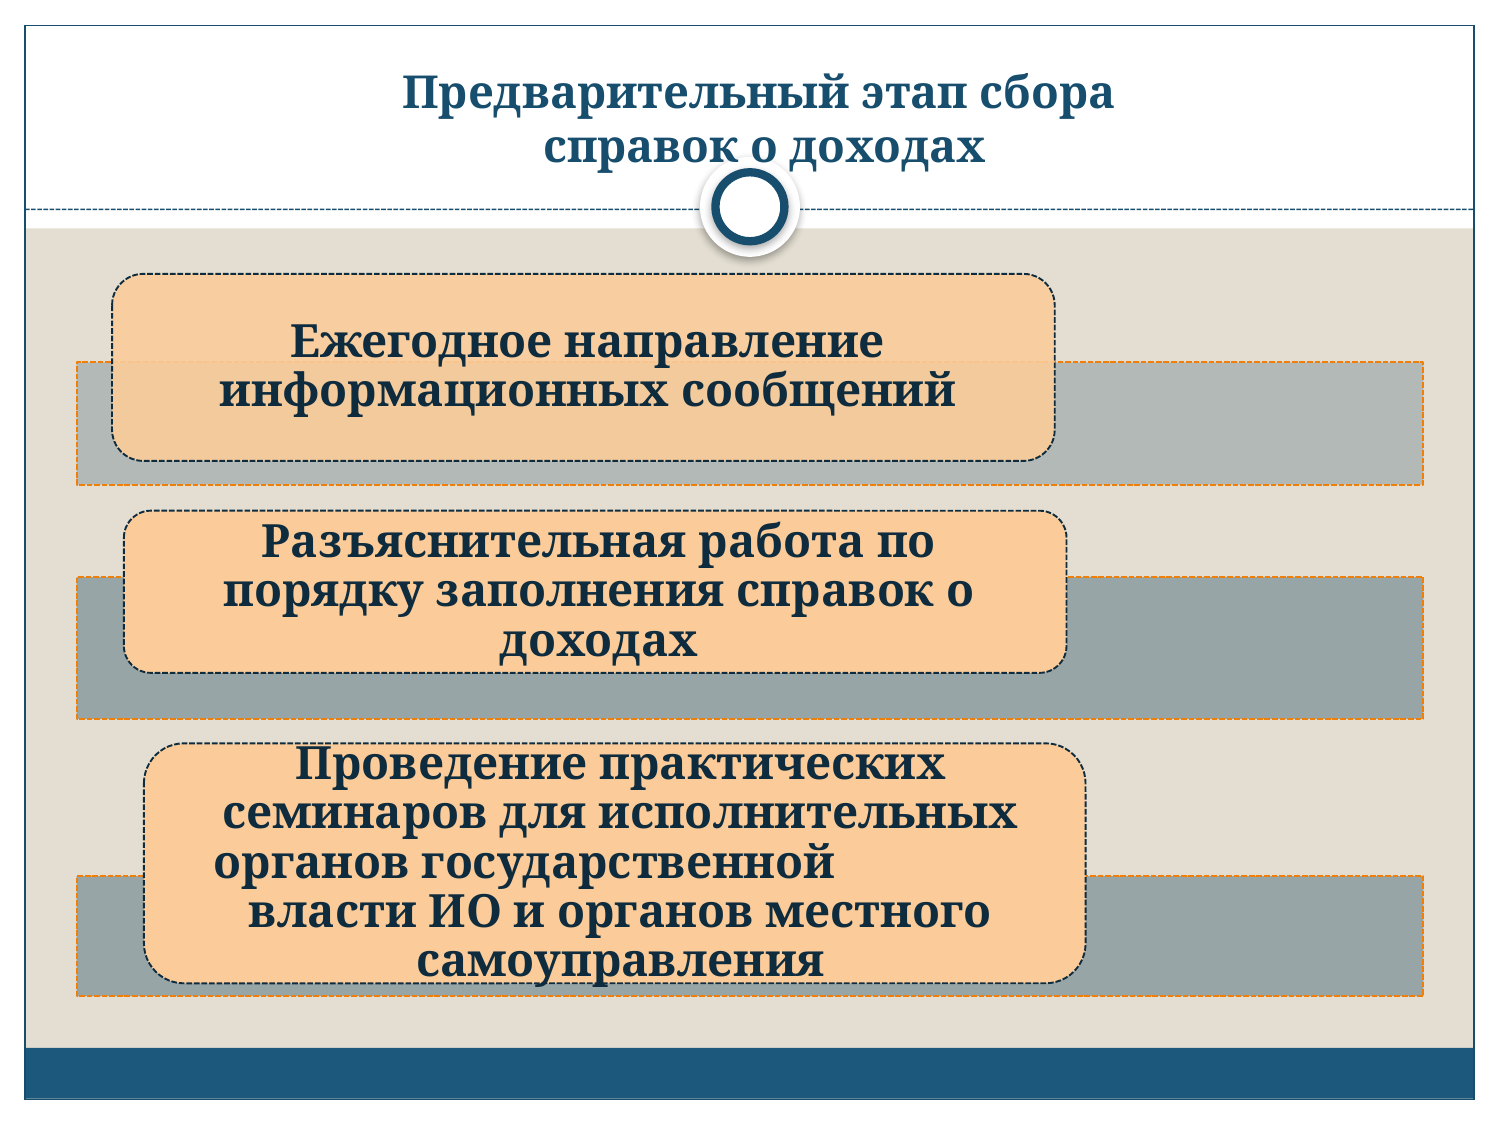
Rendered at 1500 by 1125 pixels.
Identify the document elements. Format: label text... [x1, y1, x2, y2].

title Предварительный этап сбора справок о доходах [64, 54, 1465, 179]
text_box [76, 148, 1424, 1095]
